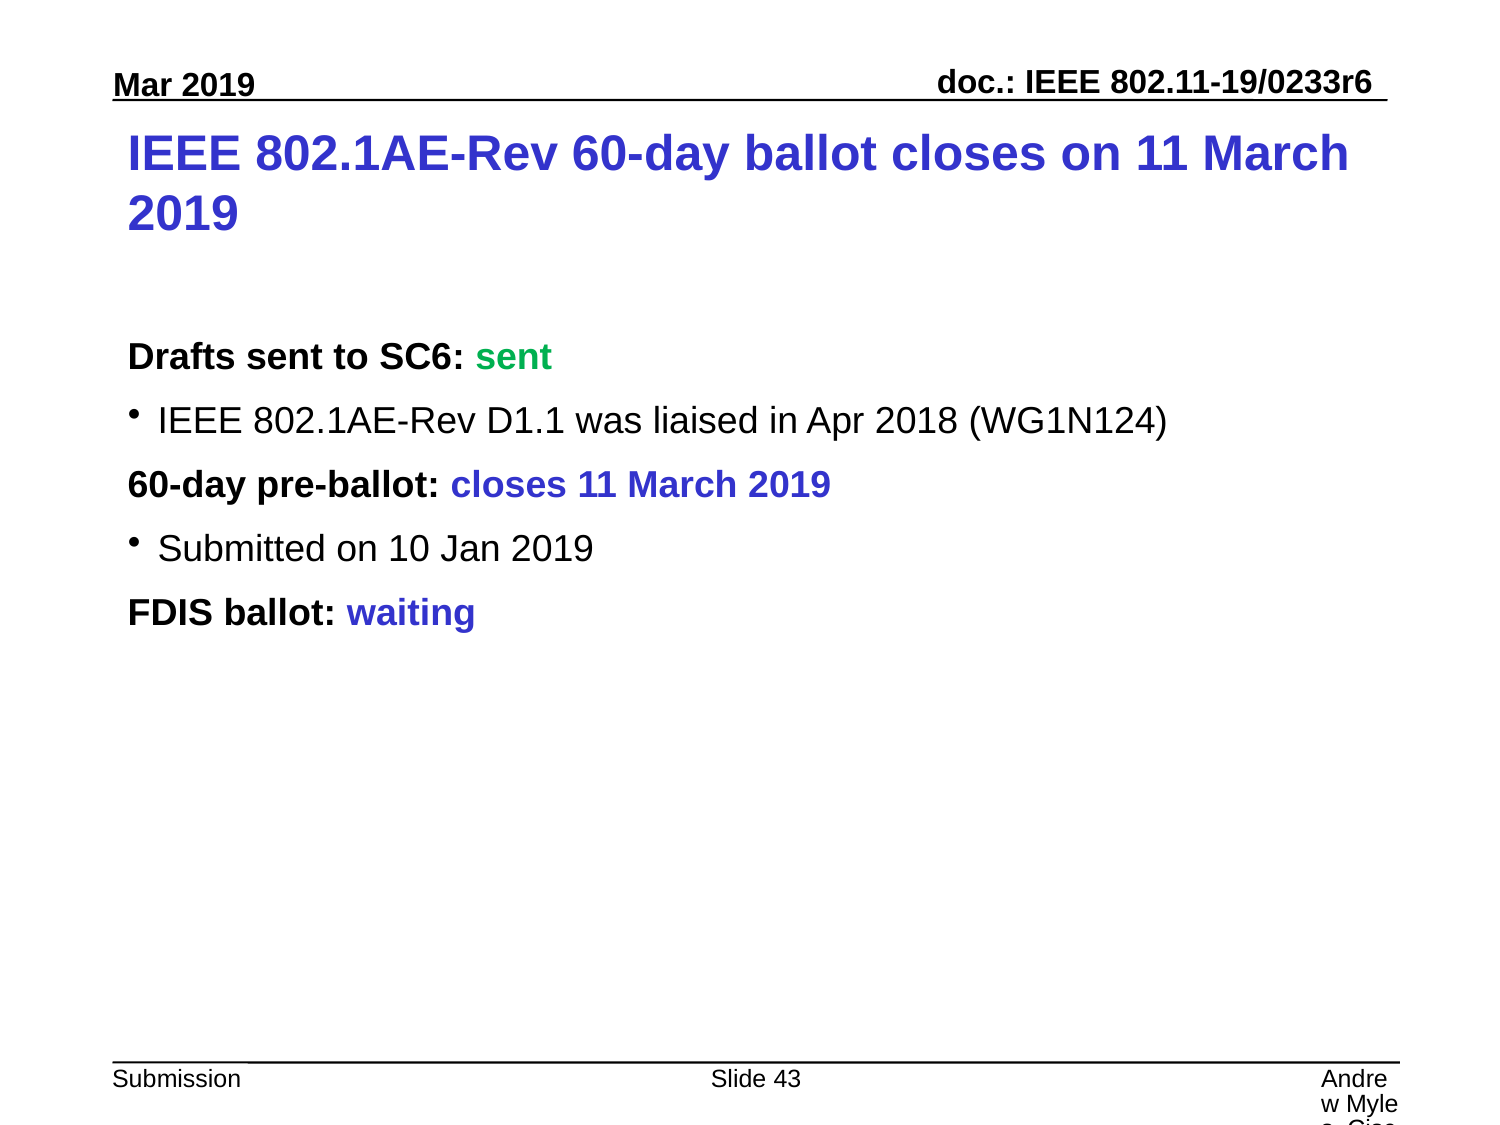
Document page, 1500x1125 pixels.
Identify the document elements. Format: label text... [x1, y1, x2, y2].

slide_number Slide 43 [709, 1061, 803, 1093]
footer Andrew Myles, Cisco [1320, 1061, 1402, 1093]
title IEEE 802.1AE-Rev 60-day ballot closes on 11 March 2019 [112, 112, 1388, 288]
list Drafts sent to SC6: sent IEEE 802.1AE-Rev D1.1 was liaised in Apr 2018 (WG1N124) 60-day pre-ballot: closes 11 March 2019 Submitted on 10 Jan 2019 FDIS ballot: waiting [112, 324, 1388, 1000]
